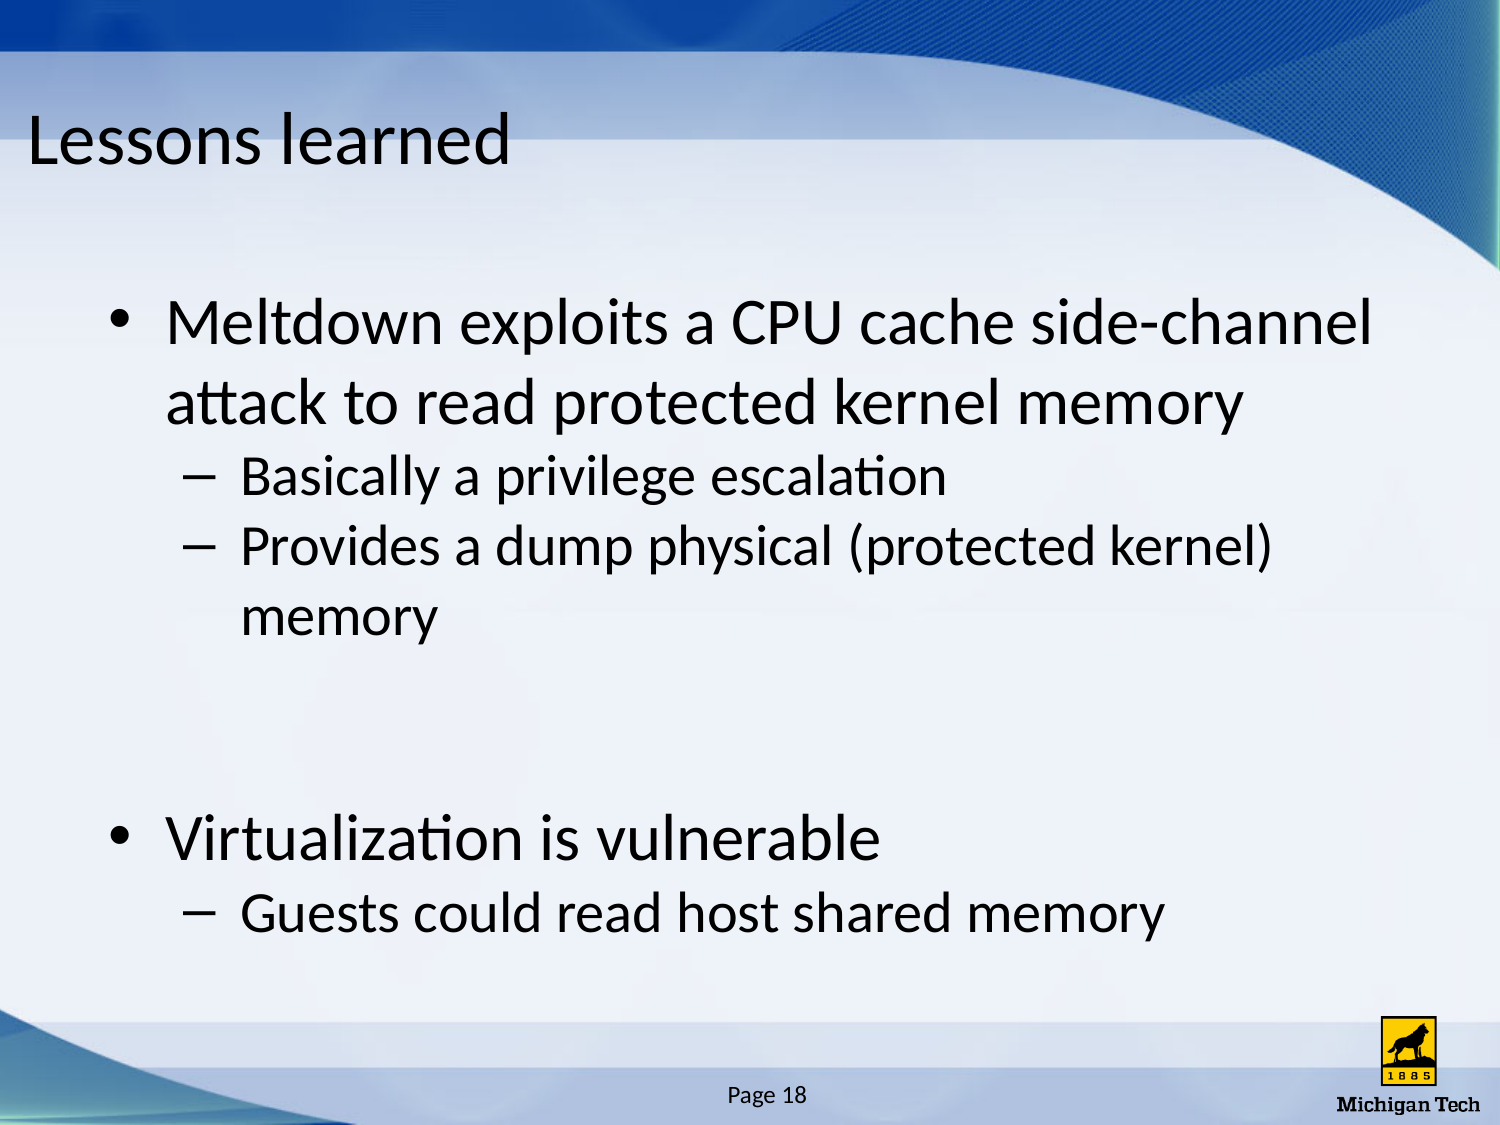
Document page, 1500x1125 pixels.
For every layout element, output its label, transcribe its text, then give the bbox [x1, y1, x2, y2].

list Meltdown exploits a CPU cache side-channel attack to read protected kernel memory Basically a privilege escalation Provides a dump physical (protected kernel) memory Virtualization is vulnerable Guests could read host shared memory [75, 262, 1425, 1063]
title Lessons learned [12, 75, 1263, 263]
picture [0, 0, 1500, 1125]
